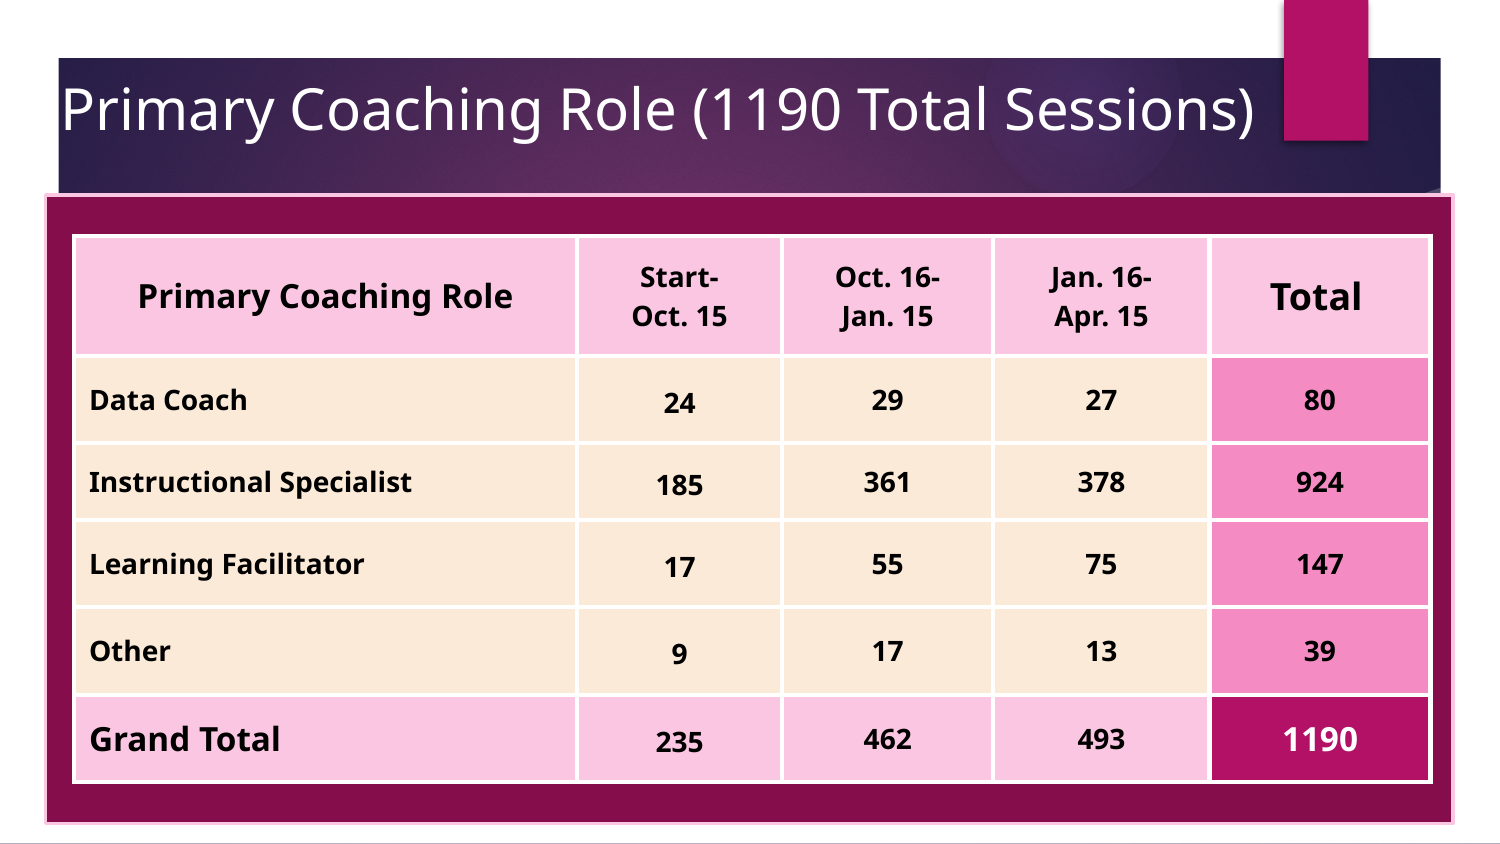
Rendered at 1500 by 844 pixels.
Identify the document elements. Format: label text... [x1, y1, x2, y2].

text_box [45, 194, 1453, 824]
table_cell 378 [995, 445, 1207, 518]
table_cell Instructional Specialist [76, 445, 575, 518]
table_header Primary Coaching Role [76, 238, 575, 354]
table_cell 80 [1212, 358, 1428, 441]
table_cell 1190 [1212, 697, 1428, 780]
table_cell 9 [579, 609, 780, 693]
table_cell 493 [995, 697, 1207, 780]
table_header Oct. 16- Jan. 15 [784, 238, 991, 354]
table_cell 17 [579, 522, 780, 605]
table_cell Learning Facilitator [76, 522, 575, 605]
table_cell 924 [1212, 445, 1428, 518]
table_cell 29 [784, 358, 991, 441]
table_cell 75 [995, 522, 1207, 605]
table_cell 39 [1212, 609, 1428, 693]
table_header Start- Oct. 15 [579, 238, 780, 354]
table_cell Data Coach [76, 358, 575, 441]
table_cell 462 [784, 697, 991, 780]
table_cell 361 [784, 445, 991, 518]
table_cell 55 [784, 522, 991, 605]
table_cell 185 [579, 445, 780, 518]
table_cell Other [76, 609, 575, 693]
table_cell 13 [995, 609, 1207, 693]
table_header Jan. 16- Apr. 15 [995, 238, 1207, 354]
title Primary Coaching Role (1190 Total Sessions) [45, 57, 1414, 158]
table_header Total [1212, 238, 1428, 354]
table_cell 235 [579, 697, 780, 780]
table_cell 17 [784, 609, 991, 693]
table_cell 24 [579, 358, 780, 441]
table_cell Grand Total [76, 697, 575, 780]
table_cell 147 [1212, 522, 1428, 605]
table_cell 27 [995, 358, 1207, 441]
